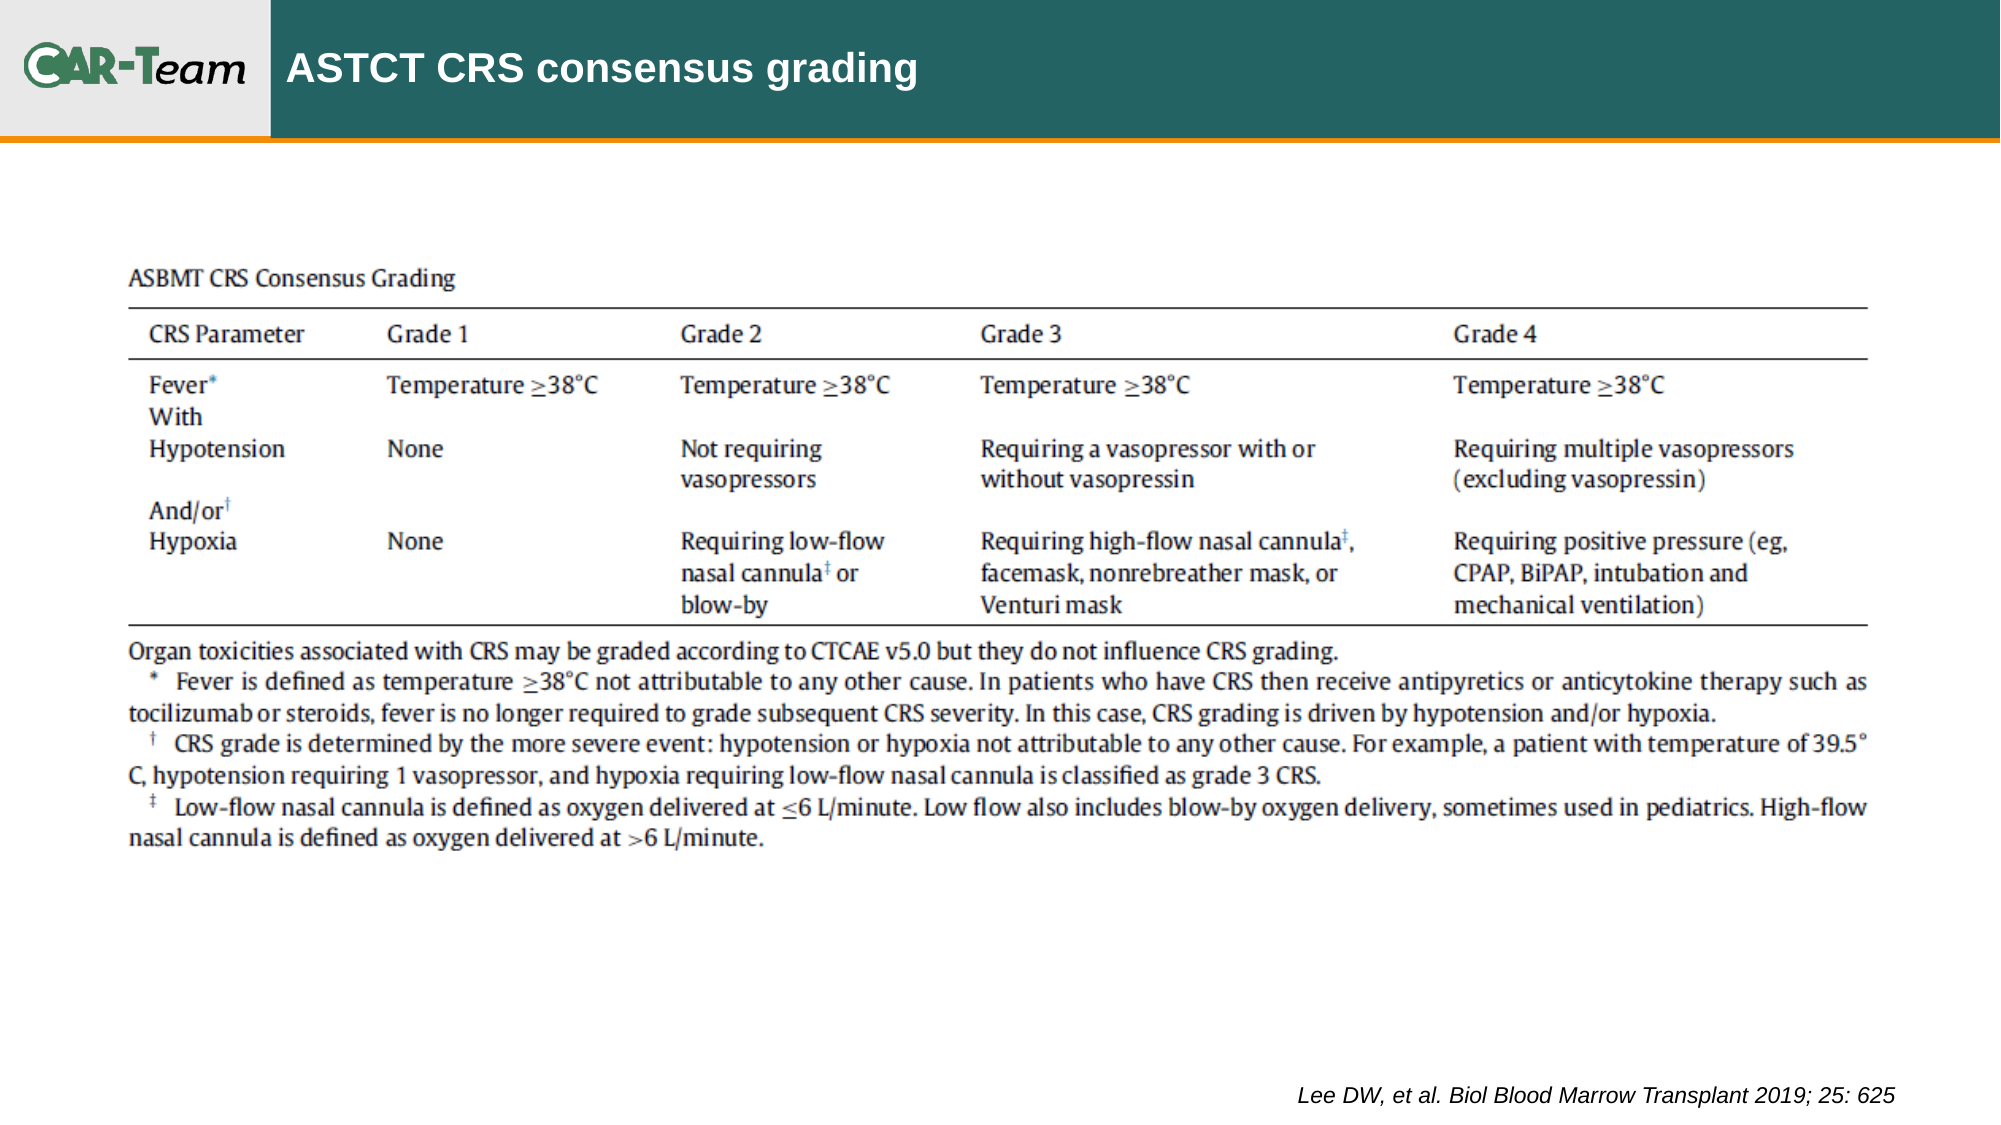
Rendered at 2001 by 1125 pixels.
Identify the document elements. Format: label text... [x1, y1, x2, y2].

picture [24, 42, 245, 88]
picture [89, 259, 1911, 894]
text_box Lee DW, et al. Biol Blood Marrow Transplant 2019; 25: 625 [106, 1042, 1911, 1123]
title ASTCT CRS consensus grading [270, 0, 1996, 139]
